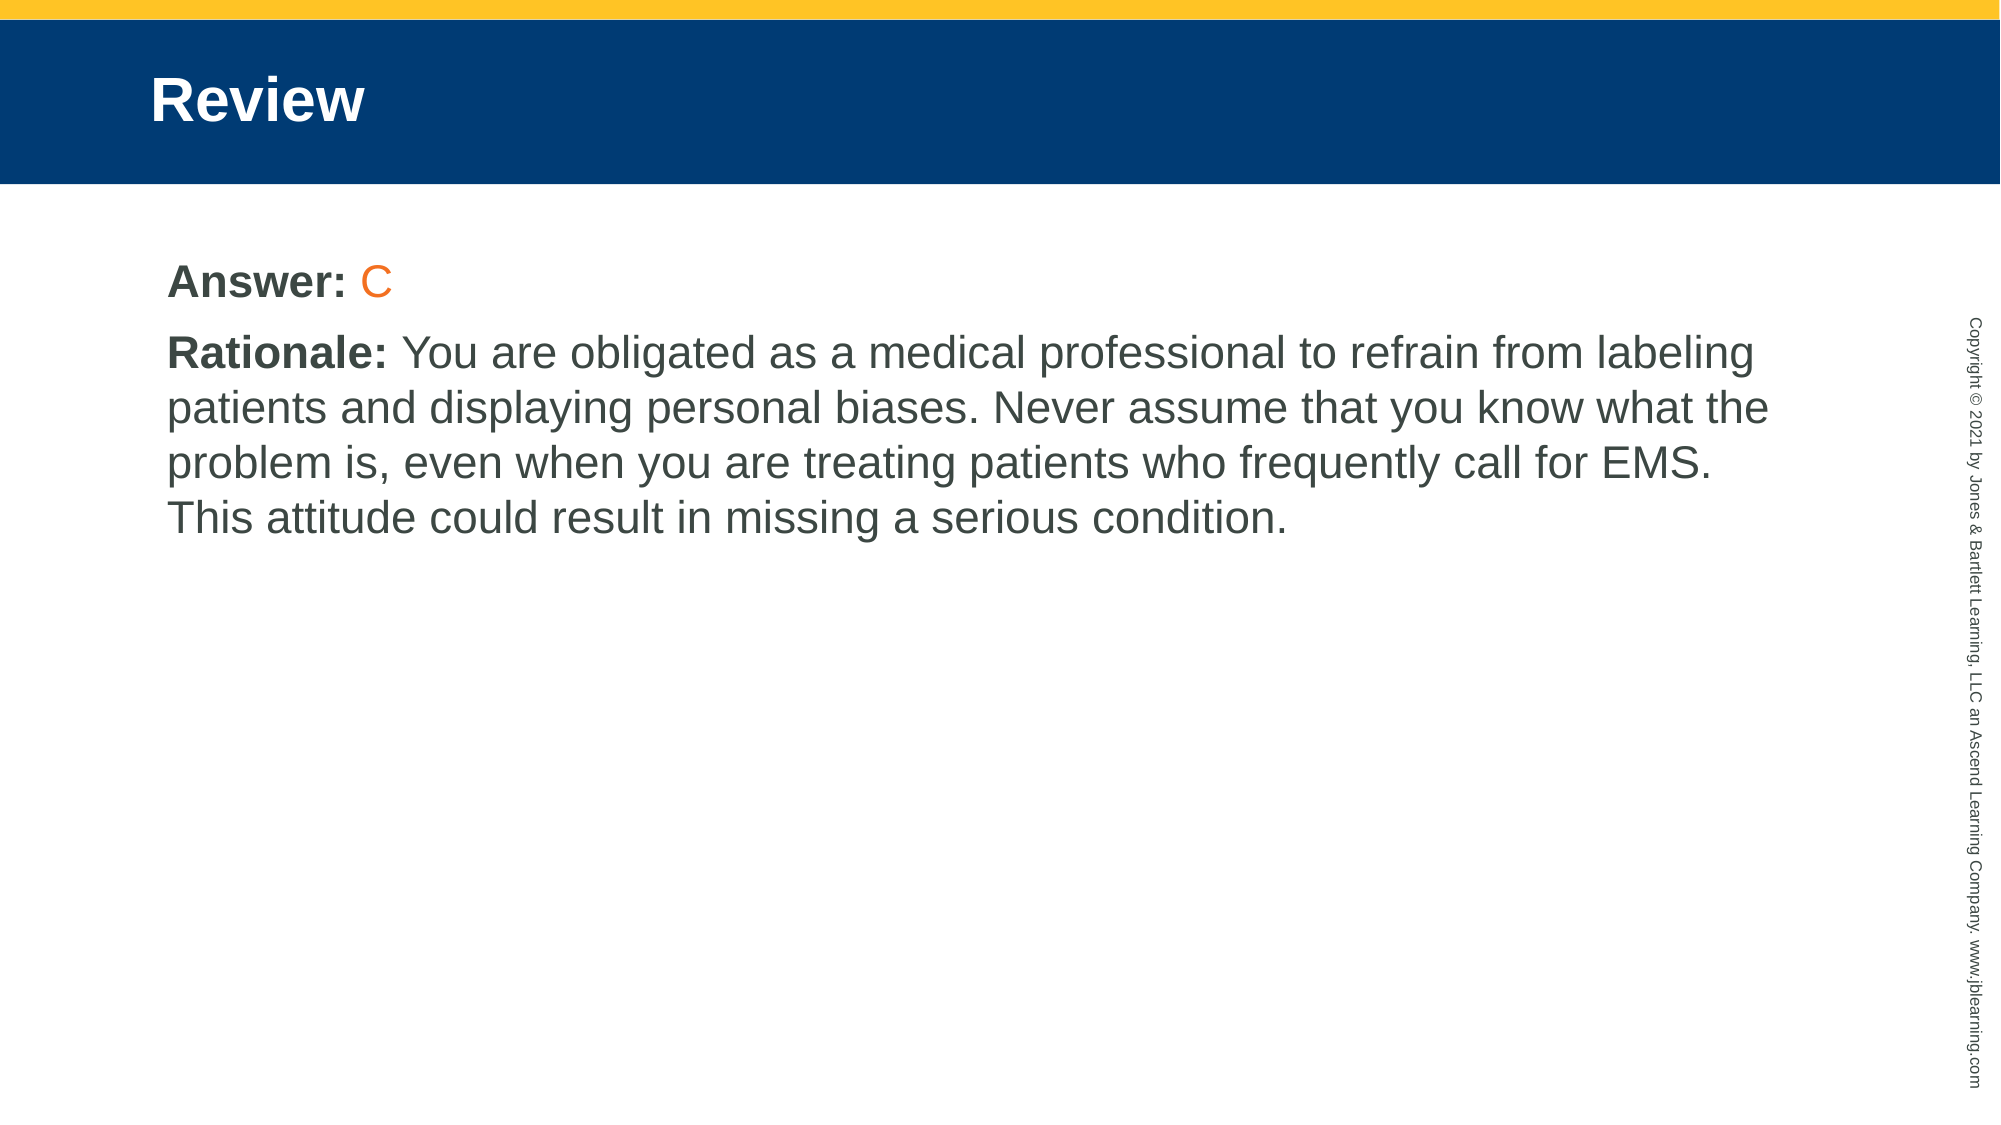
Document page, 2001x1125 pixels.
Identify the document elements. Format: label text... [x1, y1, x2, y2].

title Review [0, 19, 2000, 185]
list Answer: C Rationale: You are obligated as a medical professional to refrain from labeling patients and displaying personal biases. Never assume that you know what the problem is, even when you are treating patients who frequently call for EMS. This attitude could result in missing a serious condition. [151, 244, 1840, 1016]
